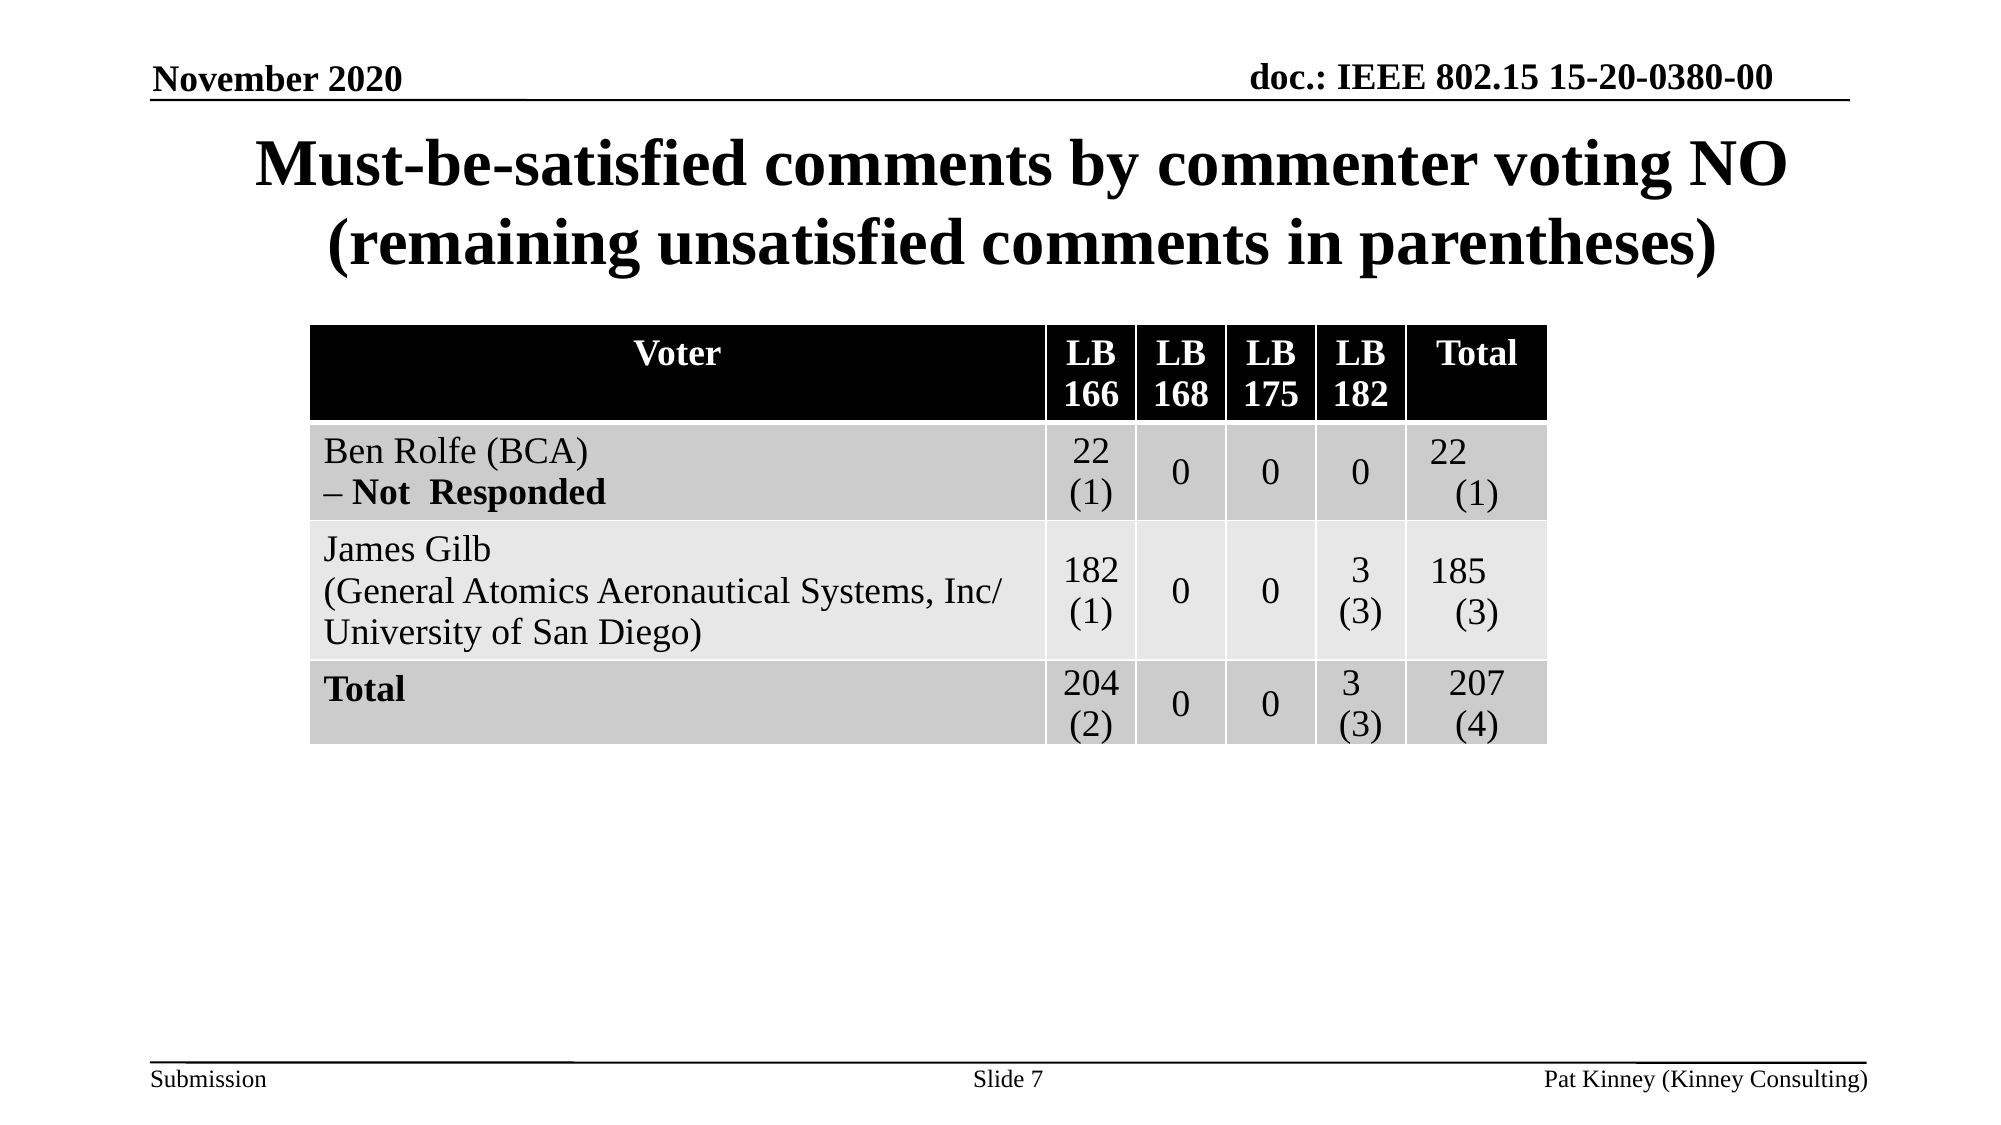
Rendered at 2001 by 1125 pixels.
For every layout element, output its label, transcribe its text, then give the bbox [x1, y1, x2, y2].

table_cell 3 (3) [1317, 661, 1405, 744]
table_header Voter [310, 325, 1045, 420]
table_header LB175 [1227, 325, 1315, 420]
table_cell Ben Rolfe (BCA) – Not Responded [310, 425, 1045, 520]
table_cell 22 (1) [1407, 425, 1547, 520]
table_cell 182 (1) [1047, 521, 1135, 659]
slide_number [152, 54, 563, 100]
table_cell 207 (4) [1407, 661, 1547, 744]
table_cell 185 (3) [1407, 521, 1547, 659]
table_cell James Gilb (General Atomics Aeronautical Systems, Inc/ University of San Diego) [310, 521, 1045, 659]
table_cell 3 (3) [1317, 521, 1405, 659]
table_cell 0 [1137, 521, 1225, 659]
table_cell 0 [1137, 661, 1225, 744]
table_header LB182 [1317, 325, 1405, 420]
table_header LB168 [1137, 325, 1225, 420]
table_header Total [1407, 325, 1547, 420]
table_cell 204 (2) [1047, 661, 1135, 744]
table_cell 0 [1317, 425, 1405, 520]
table_cell 0 [1227, 661, 1315, 744]
footer Pat Kinney (Kinney Consulting) [1171, 1061, 1869, 1093]
table_cell 0 [1227, 425, 1315, 520]
table_cell 22 (1) [1047, 425, 1135, 520]
table_cell 0 [1137, 425, 1225, 520]
table_header LB166 [1047, 325, 1135, 420]
title Must-be-satisfied comments by commenter voting NO (remaining unsatisfied comments in parentheses) [149, 112, 1898, 285]
table_cell Total [310, 661, 1045, 744]
table_cell 0 [1227, 521, 1315, 659]
slide_number Slide 7 [950, 1061, 1067, 1123]
